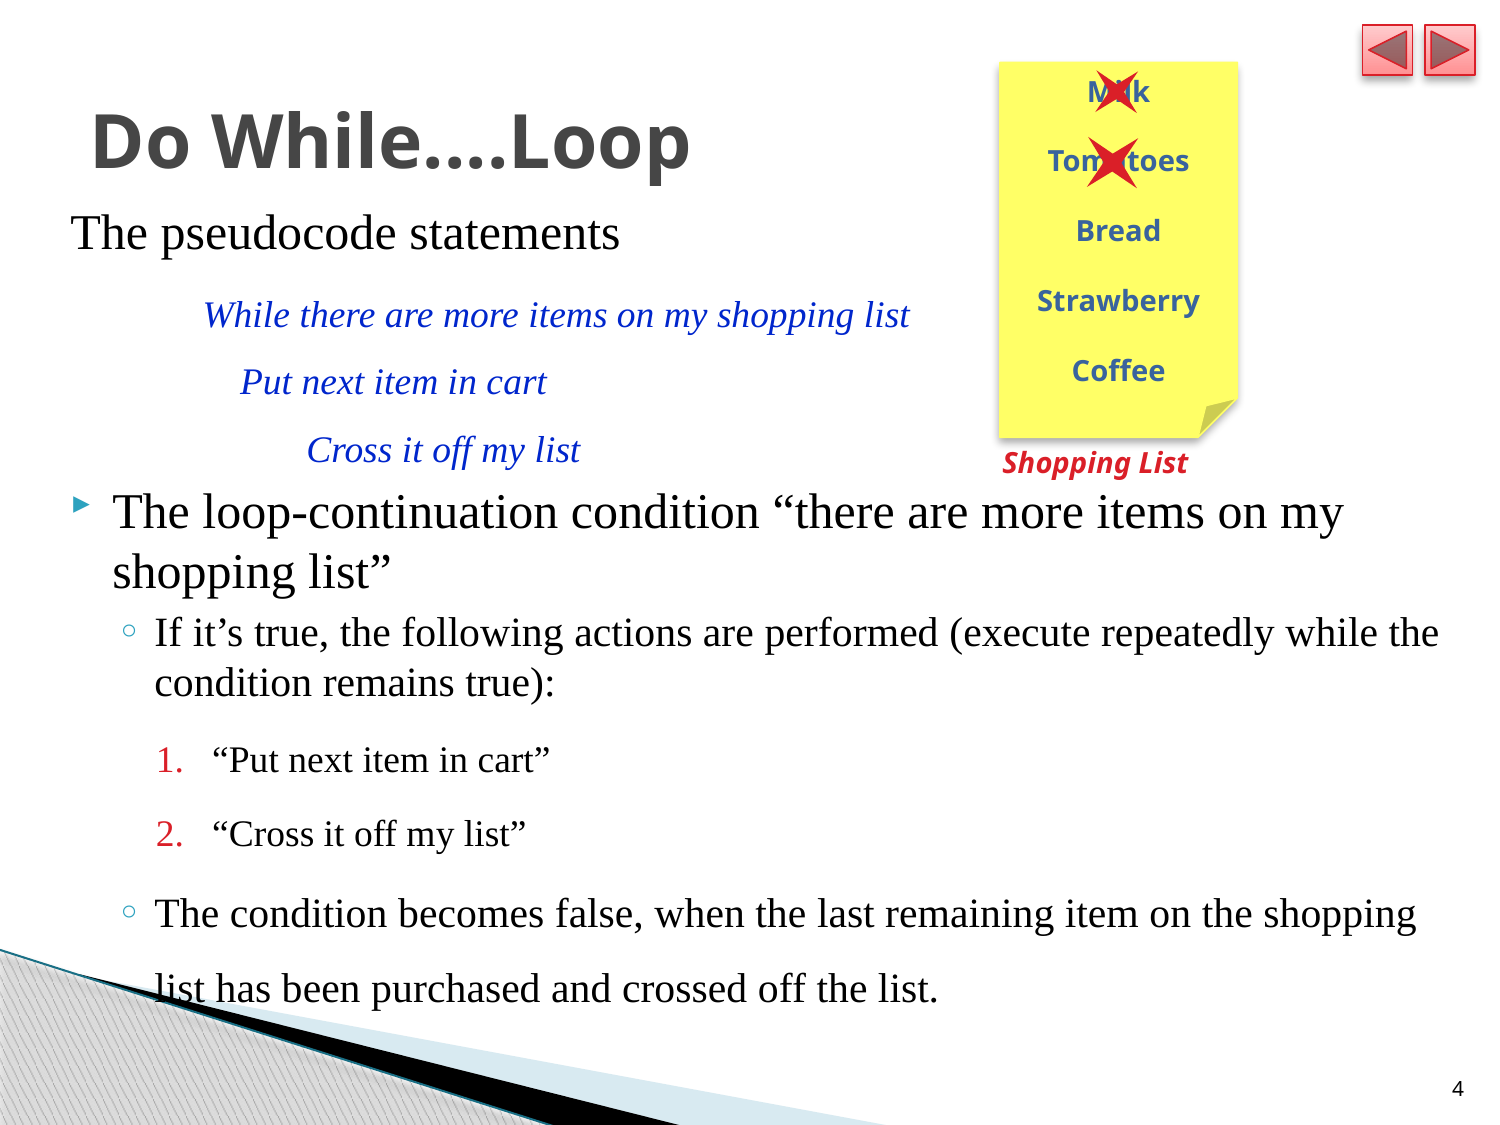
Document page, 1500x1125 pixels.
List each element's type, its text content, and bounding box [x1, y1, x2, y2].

text_box Shopping List [987, 437, 1275, 488]
title Do While....Loop [75, 45, 1425, 162]
text_box Milk Tomatoes Bread Strawberry Coffee [999, 61, 1239, 437]
list The pseudocode statements While there are more items on my shopping list Put next item in cart Cross it off my list The loop-continuation condition “there are more items on my shopping list” If it’s true, the following actions are performed (execute repeatedly while the condition remains true): “Put next item in cart” “Cross it off my list” The condition becomes false, when the last remaining item on the shopping list has been purchased and crossed off the list. [37, 162, 1463, 906]
slide_number 4 [1418, 1051, 1479, 1112]
text_box [1090, 65, 1143, 118]
text_box [1082, 132, 1143, 193]
